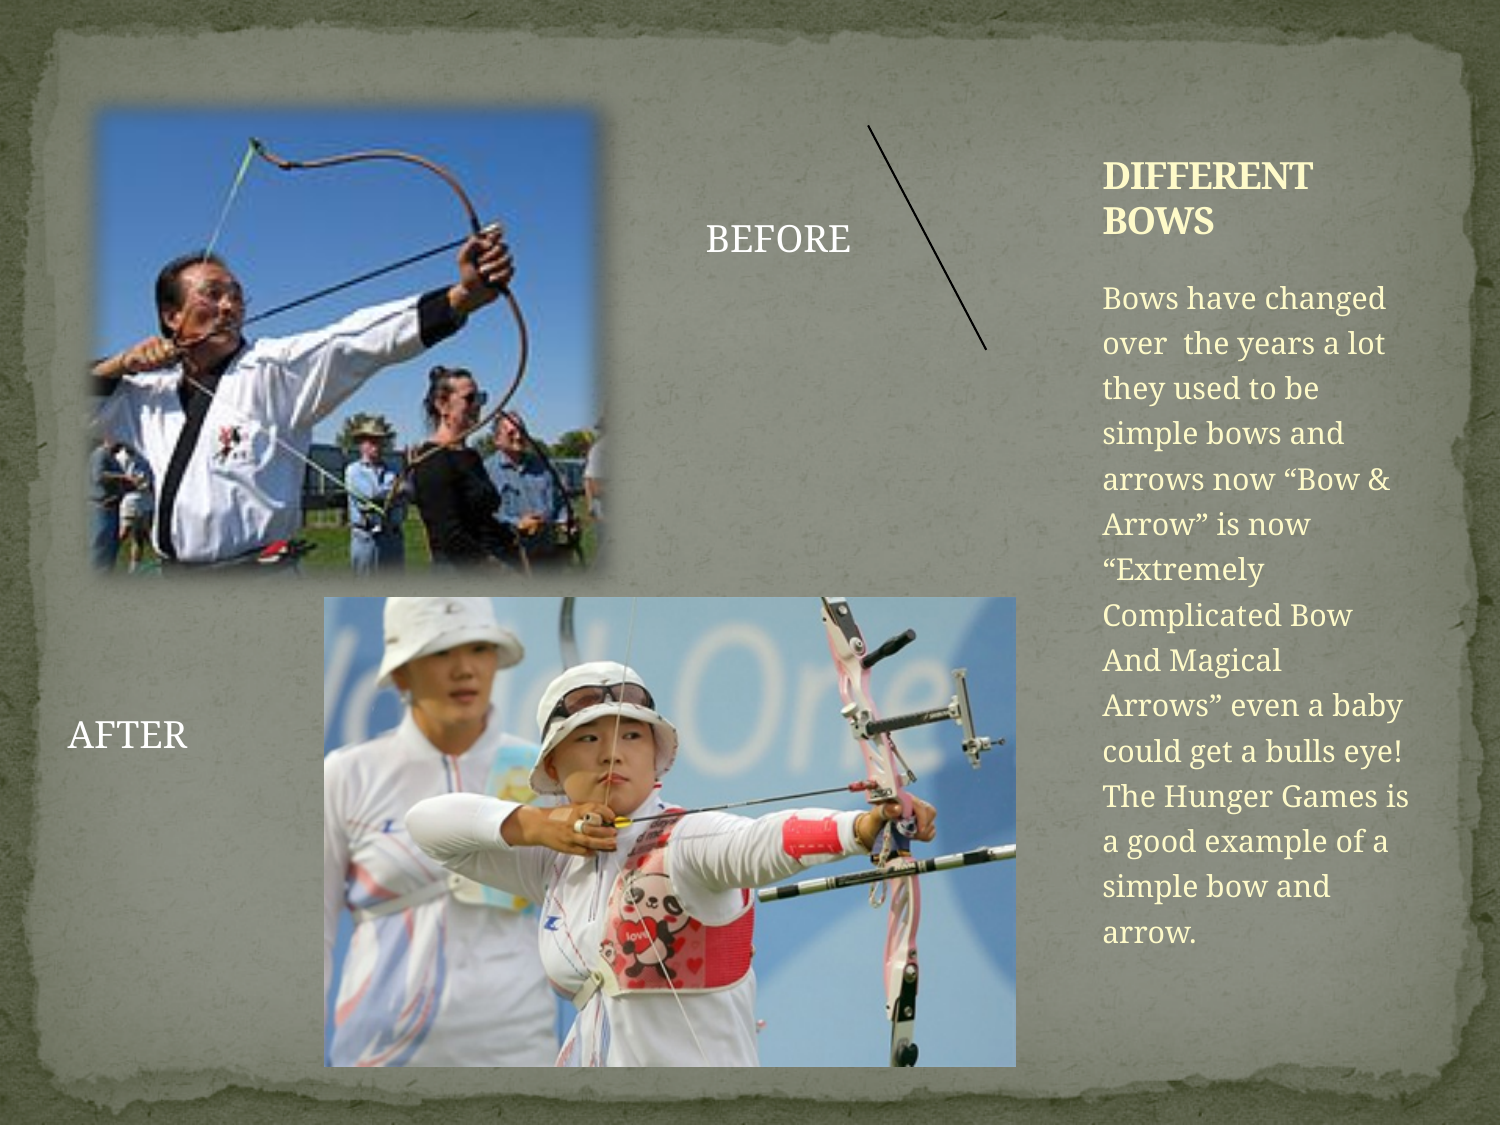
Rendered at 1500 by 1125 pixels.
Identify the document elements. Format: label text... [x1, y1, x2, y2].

text_box AFTER [53, 704, 290, 764]
list Bows have changed over the years a lot they used to be simple bows and arrows now “Bow & Arrow” is now “Extremely Complicated Bow And Magical Arrows” even a baby could get a bulls eye! The Hunger Games is a good example of a simple bow and arrow. [1087, 262, 1425, 988]
picture [77, 90, 613, 585]
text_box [869, 128, 985, 348]
title DIFFERENT BOWS [1087, 74, 1447, 250]
picture [324, 597, 1016, 1067]
text_box BEFORE [690, 208, 857, 268]
